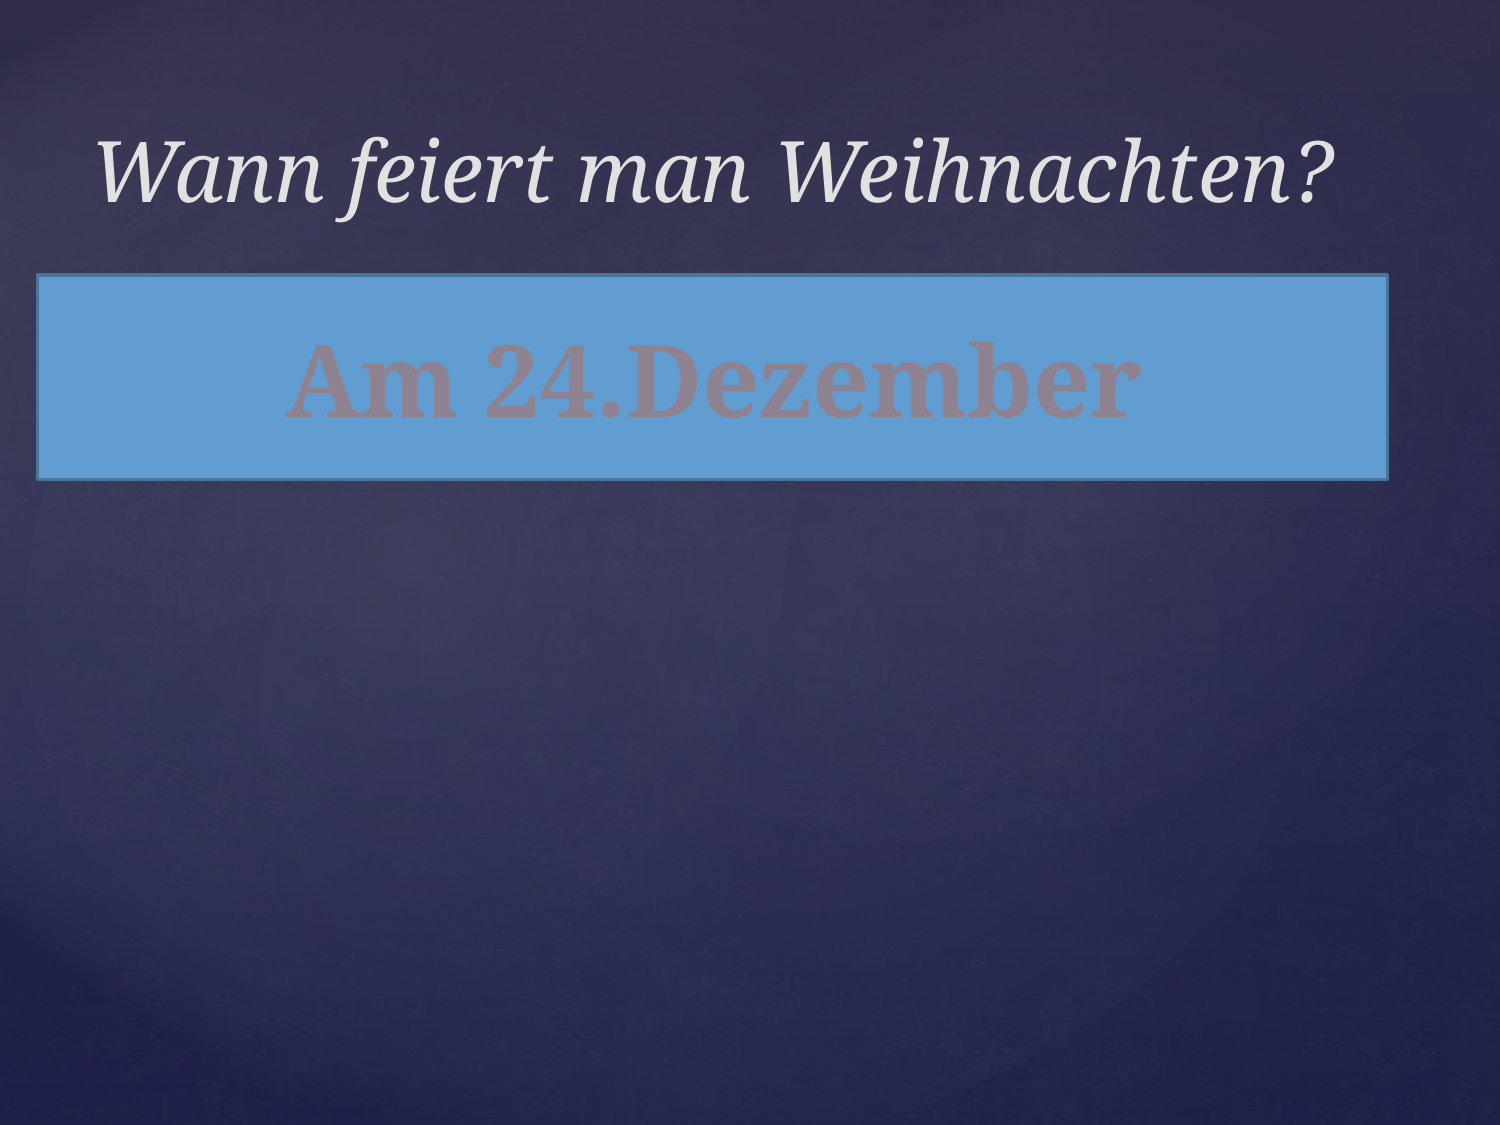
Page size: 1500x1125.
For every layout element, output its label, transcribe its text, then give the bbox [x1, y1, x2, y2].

title Wann feiert man Weihnachten? [37, 75, 1388, 263]
list Am 24.Dezember [36, 273, 1389, 481]
